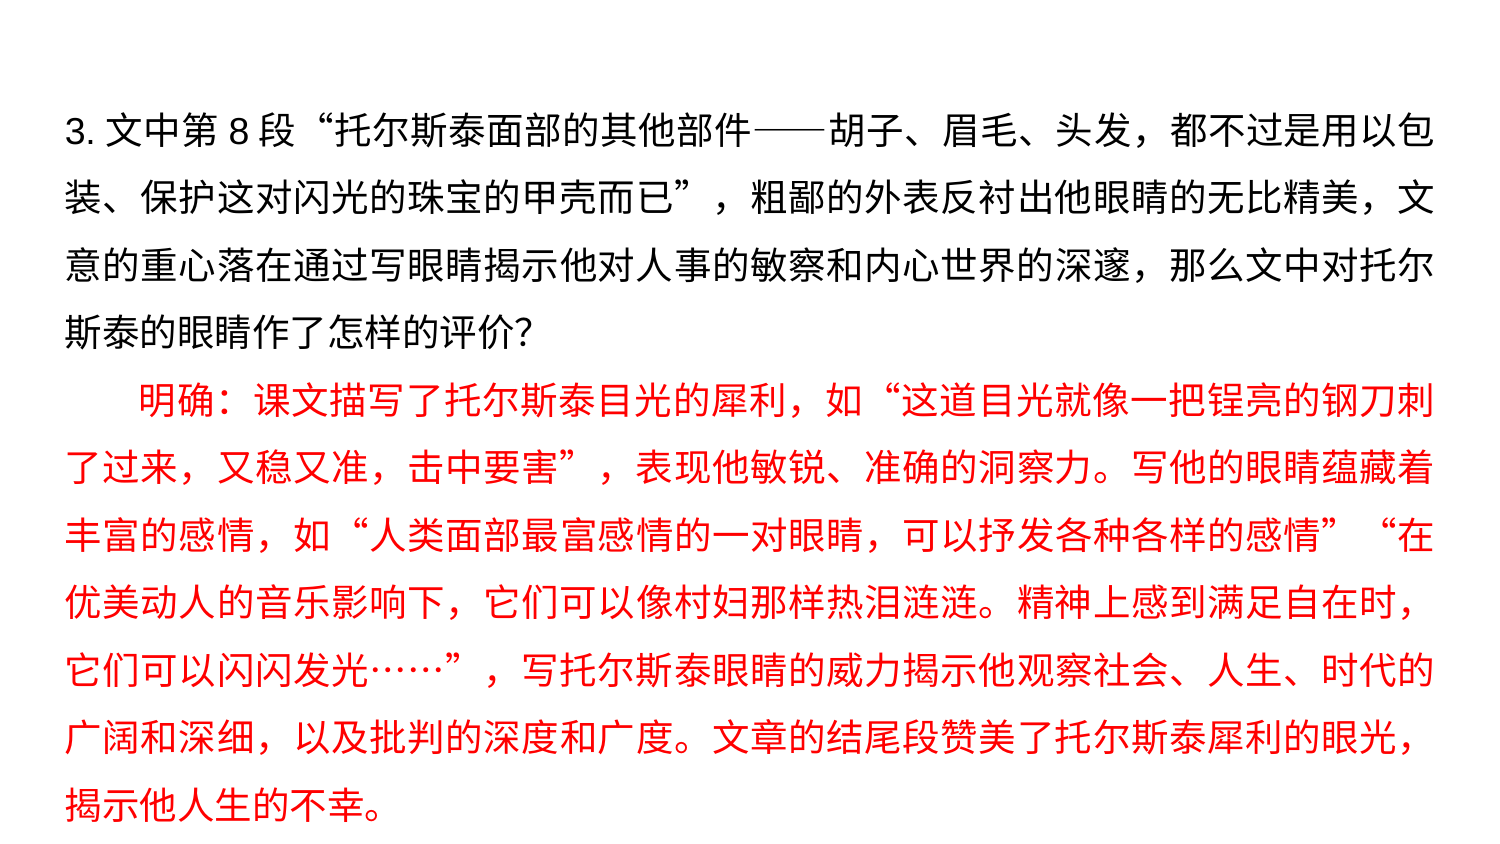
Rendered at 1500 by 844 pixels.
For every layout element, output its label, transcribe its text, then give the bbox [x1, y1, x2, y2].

text_box 3.文中第8段“托尔斯泰面部的其他部件——胡子、眉毛、头发，都不过是用以包装、保护这对闪光的珠宝的甲壳而已”，粗鄙的外表反衬出他眼睛的无比精美，文意的重心落在通过写眼睛揭示他对人事的敏察和内心世界的深邃，那么文中对托尔斯泰的眼睛作了怎样的评价？ 明确：课文描写了托尔斯泰目光的犀利，如“这道目光就像一把锃亮的钢刀刺了过来，又稳又准，击中要害”，表现他敏锐、准确的洞察力。写他的眼睛蕴藏着丰富的感情，如“人类面部最富感情的一对眼睛，可以抒发各种各样的感情”“在优美动人的音乐影响下，它们可以像村妇那样热泪涟涟。精神上感到满足自在时，它们可以闪闪发光……”，写托尔斯泰眼睛的威力揭示他观察社会、人生、时代的广阔和深细，以及批判的深度和广度。文章的结尾段赞美了托尔斯泰犀利的眼光，揭示他人生的不幸。 [50, 77, 1450, 835]
